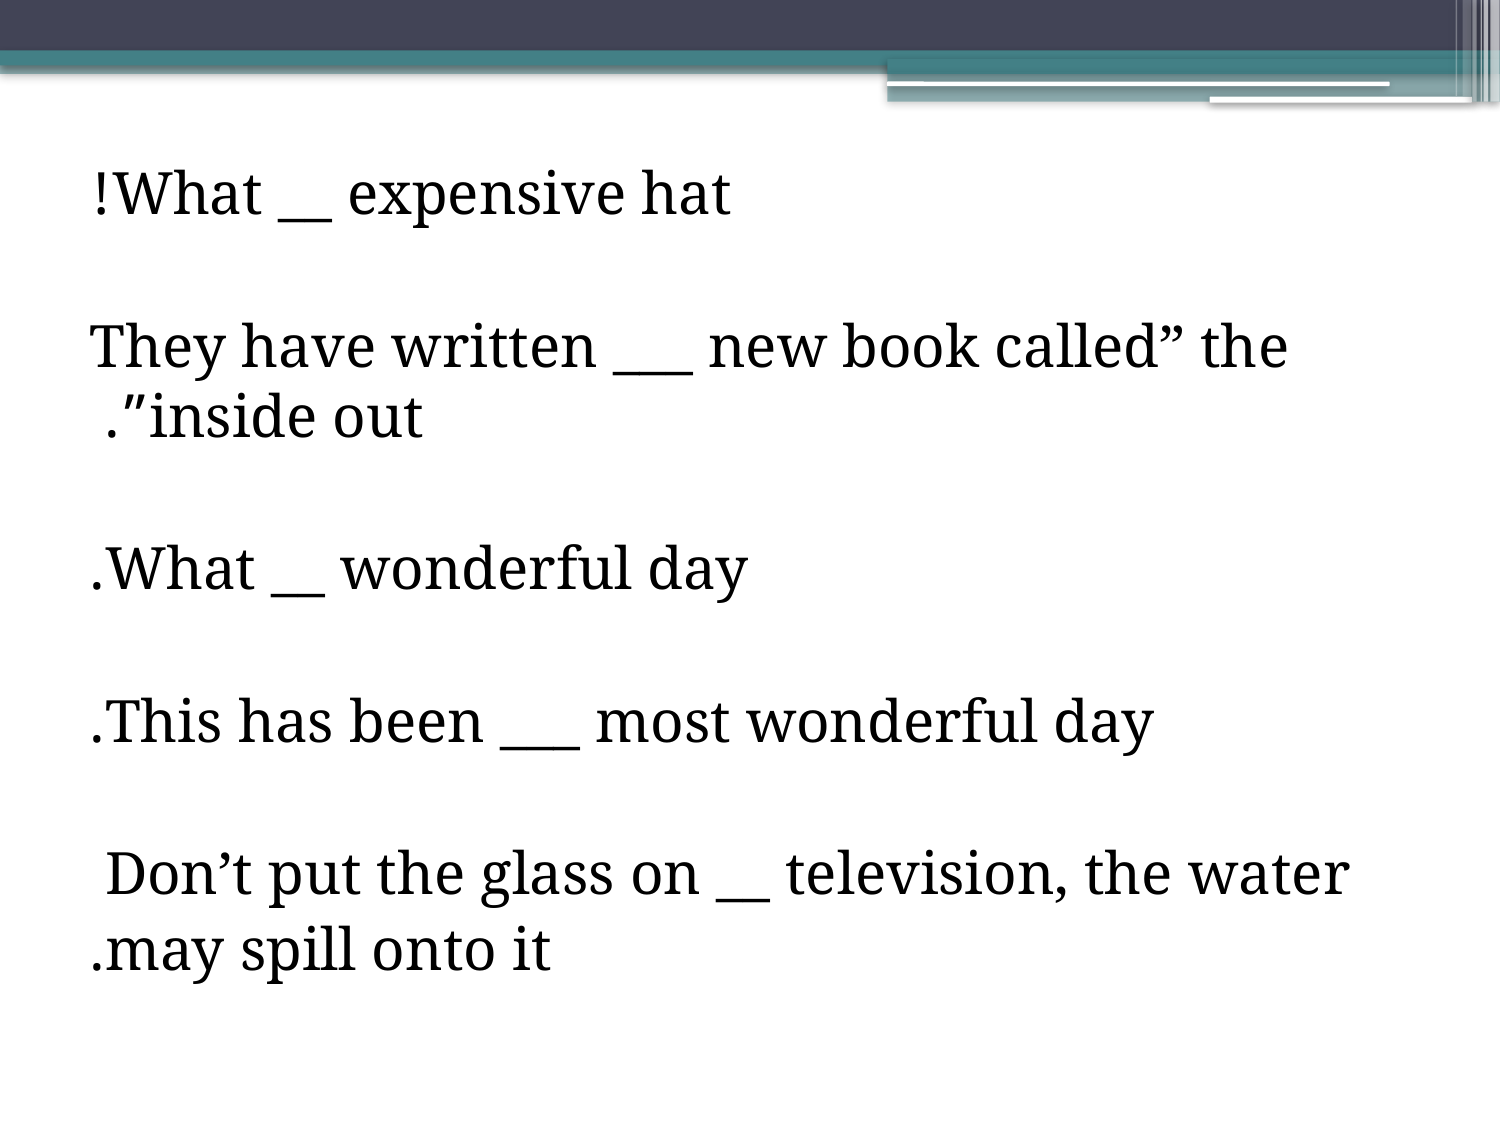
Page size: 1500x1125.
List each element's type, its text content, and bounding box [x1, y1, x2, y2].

list What __ expensive hat! They have written ___ new book called” the inside out”. What __ wonderful day. This has been ___ most wonderful day. Don’t put the glass on __ television, the water may spill onto it. [75, 149, 1425, 1079]
